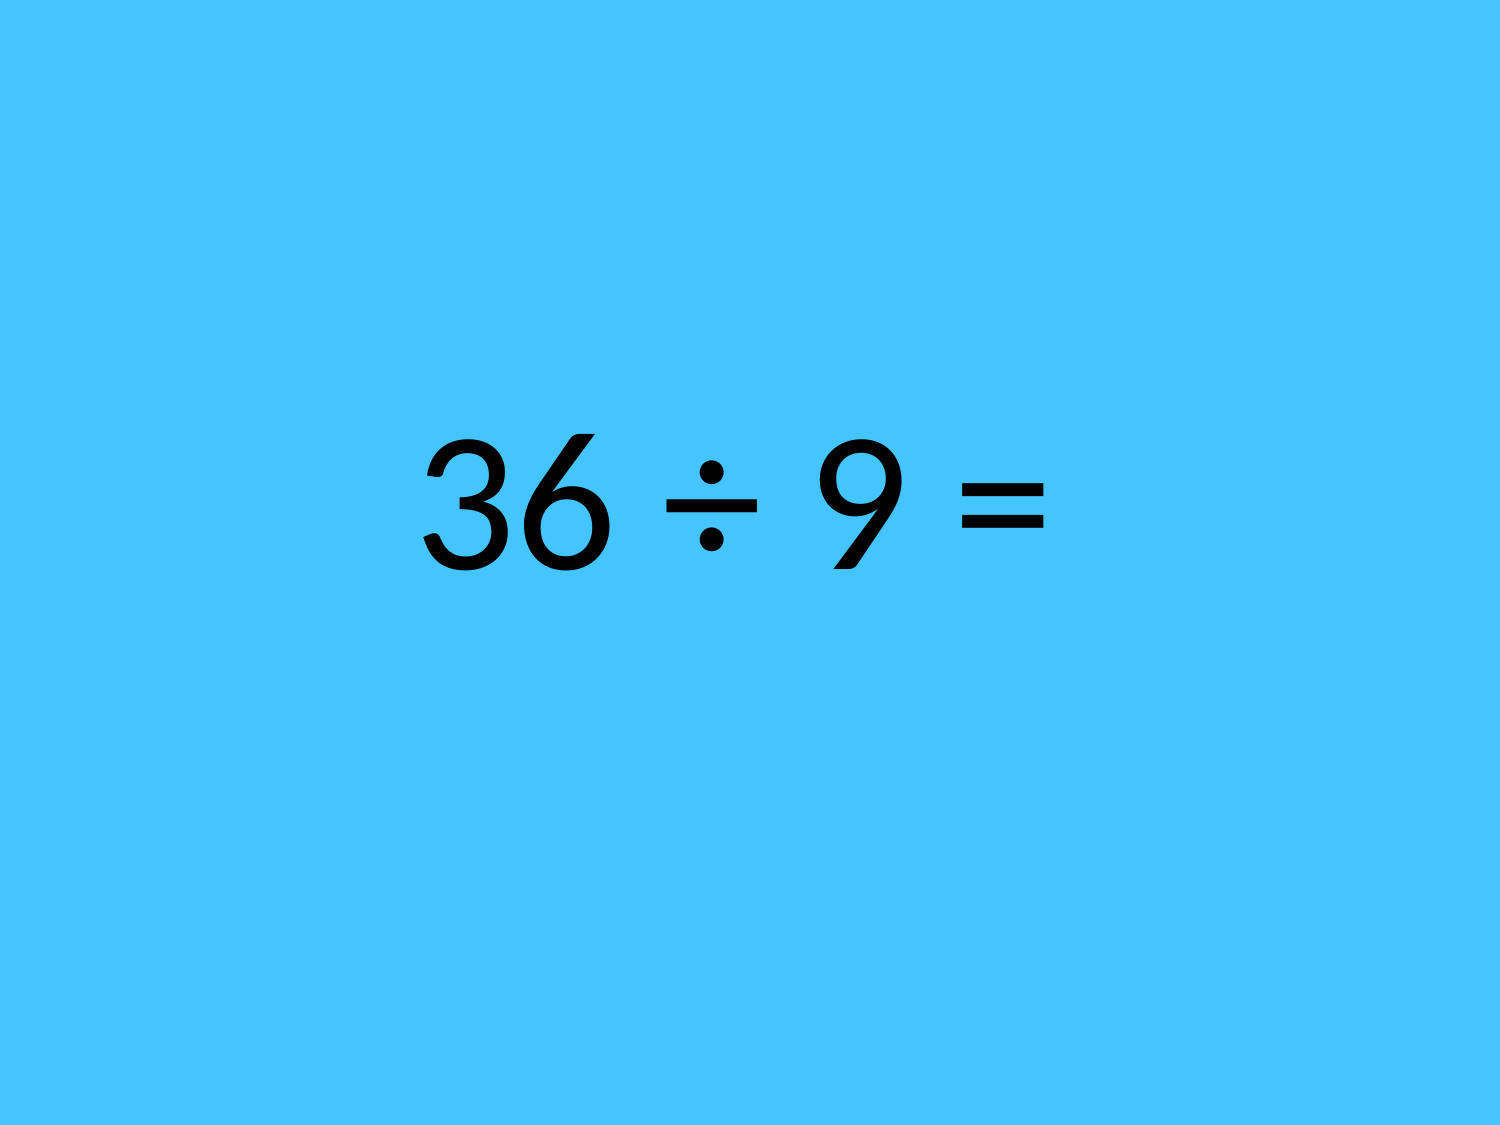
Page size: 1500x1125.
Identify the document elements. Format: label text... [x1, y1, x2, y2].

text_box 36 ÷ 9 = [399, 362, 1138, 618]
